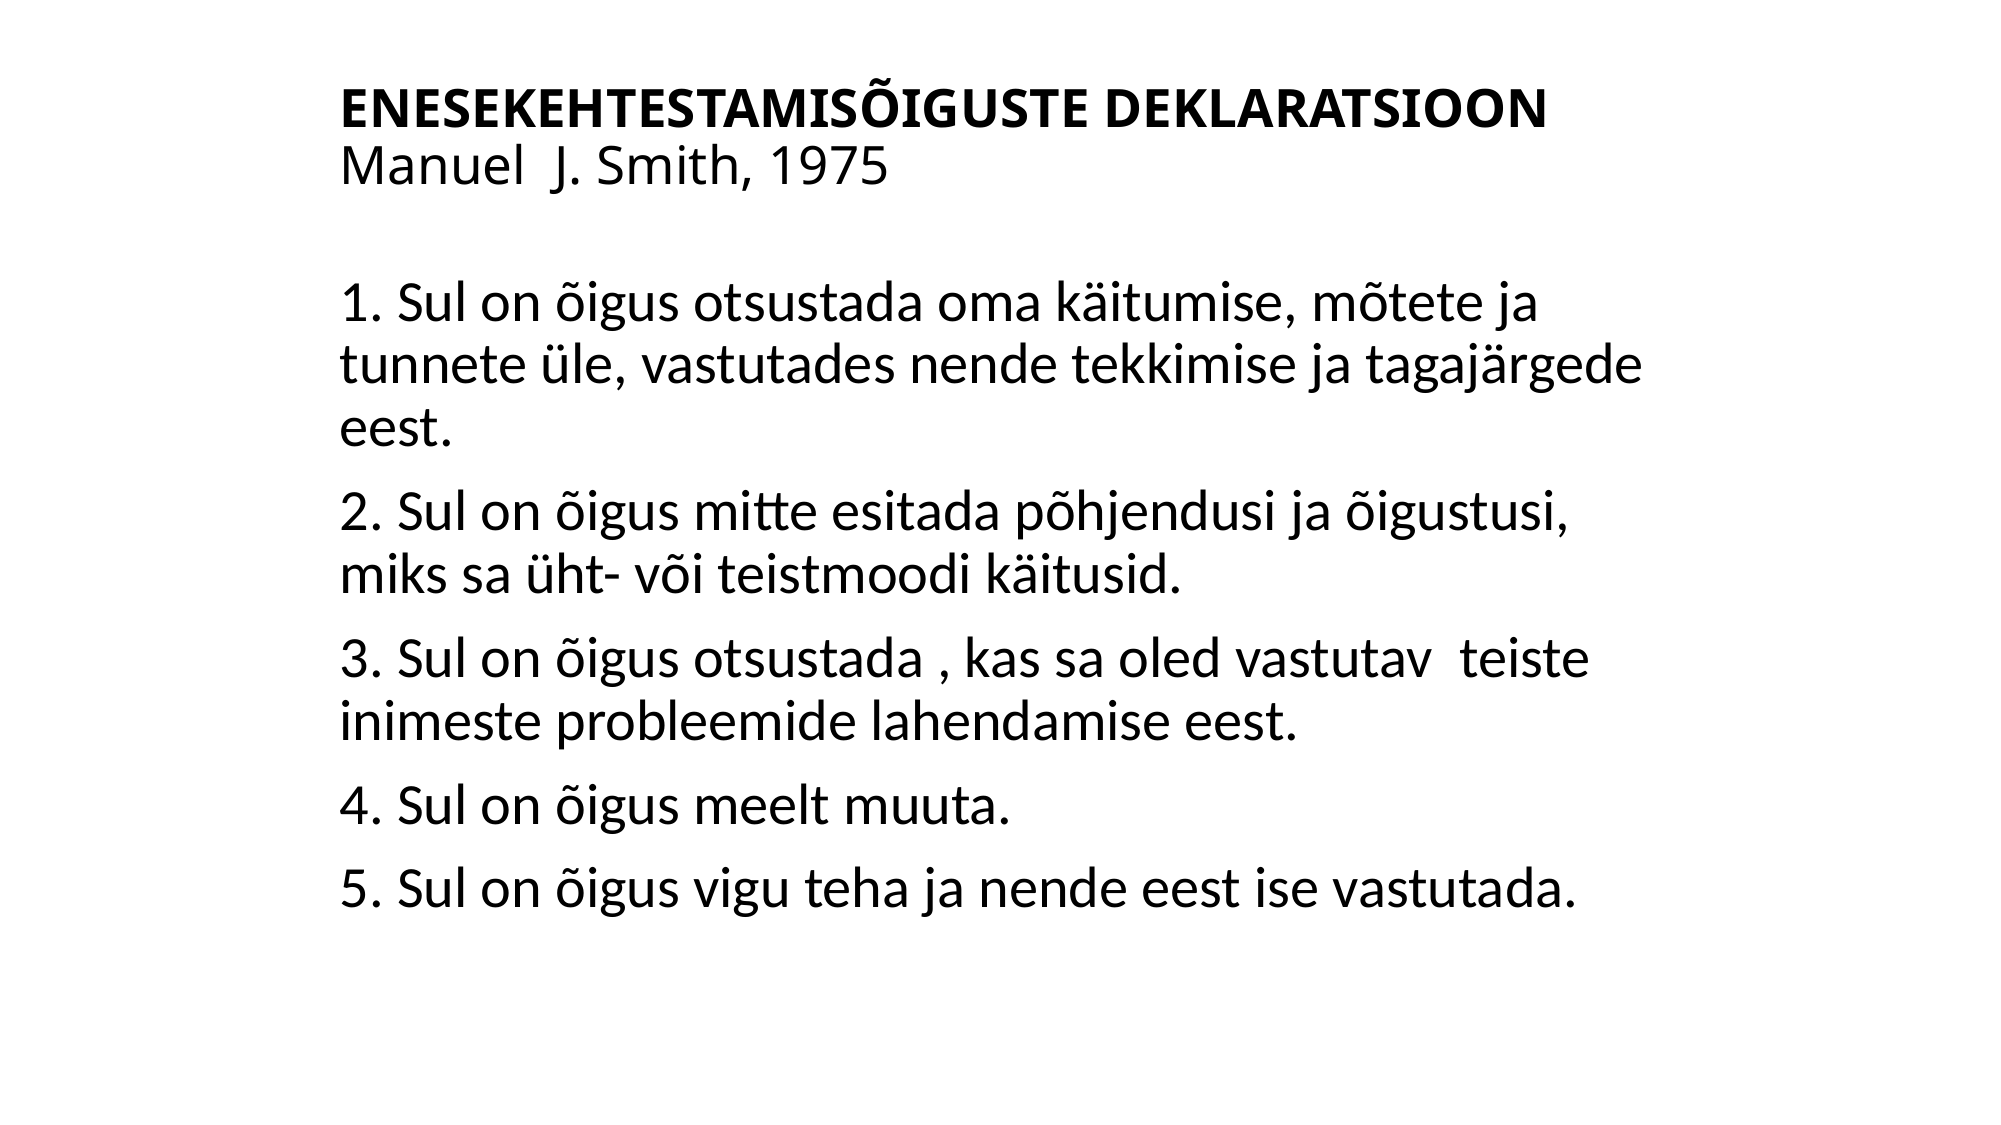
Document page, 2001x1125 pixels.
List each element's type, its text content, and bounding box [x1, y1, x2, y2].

title ENESEKEHTESTAMISÕIGUSTE DEKLARATSIOON Manuel J. Smith, 1975 [324, 44, 1675, 233]
list 1. Sul on õigus otsustada oma käitumise, mõtete ja tunnete üle, vastutades nende tekkimise ja tagajärgede eest. 2. Sul on õigus mitte esitada põhjendusi ja õigustusi, miks sa üht- või teistmoodi käitusid. 3. Sul on õigus otsustada , kas sa oled vastutav teiste inimeste probleemide lahendamise eest. 4. Sul on õigus meelt muuta. 5. Sul on õigus vigu teha ja nende eest ise vastutada. [324, 263, 1675, 1050]
